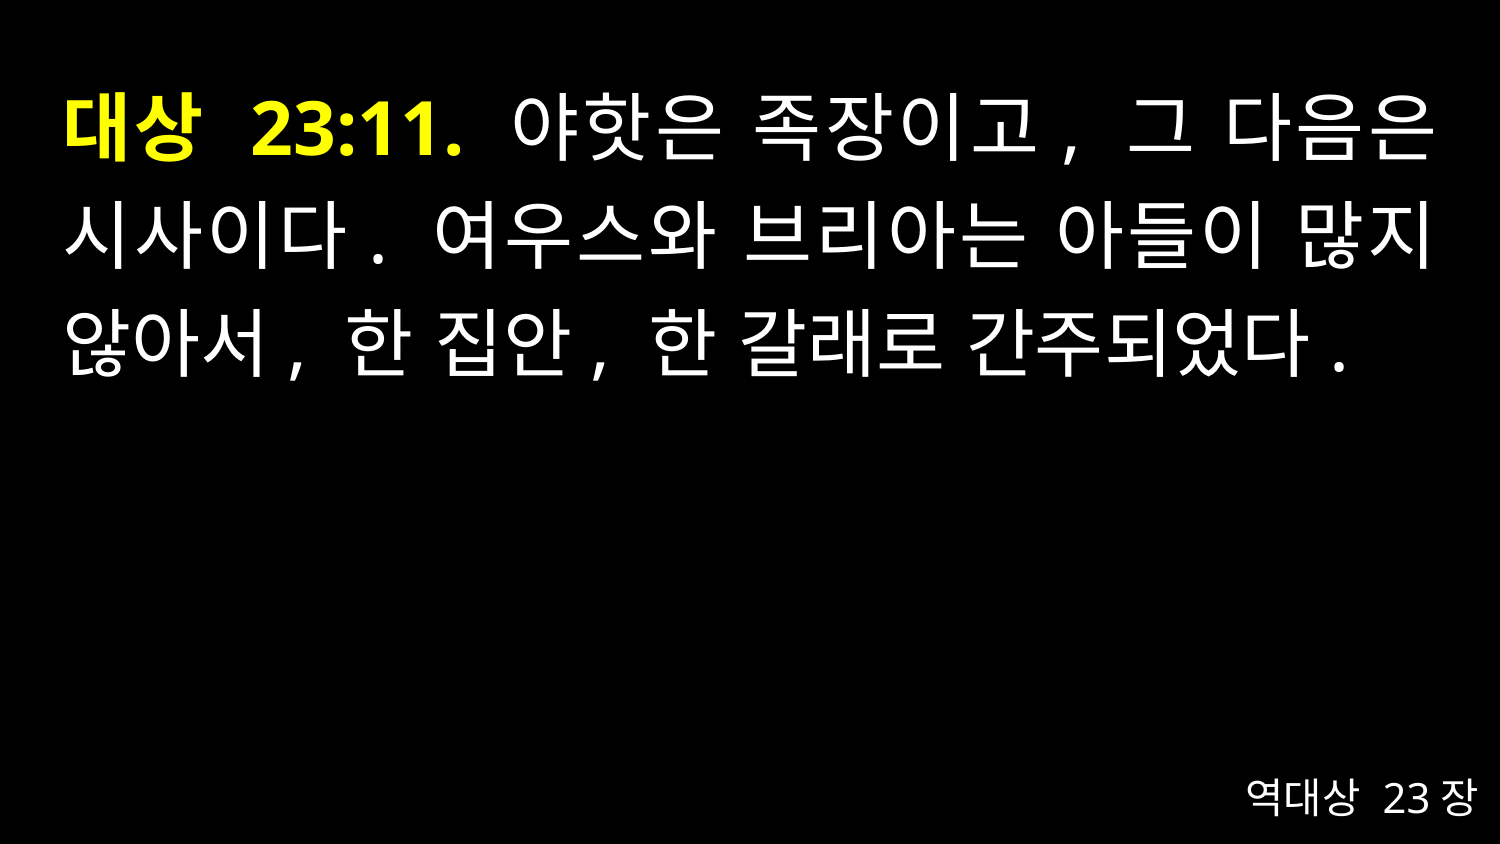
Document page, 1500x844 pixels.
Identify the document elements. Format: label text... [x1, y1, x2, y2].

subtitle 역대상 23장 [916, 770, 1500, 844]
title 대상 23:11. 야핫은 족장이고, 그 다음은 시사이다. 여우스와 브리아는 아들이 많지 않아서, 한 집안, 한 갈래로 간주되었다. [0, 0, 1500, 844]
